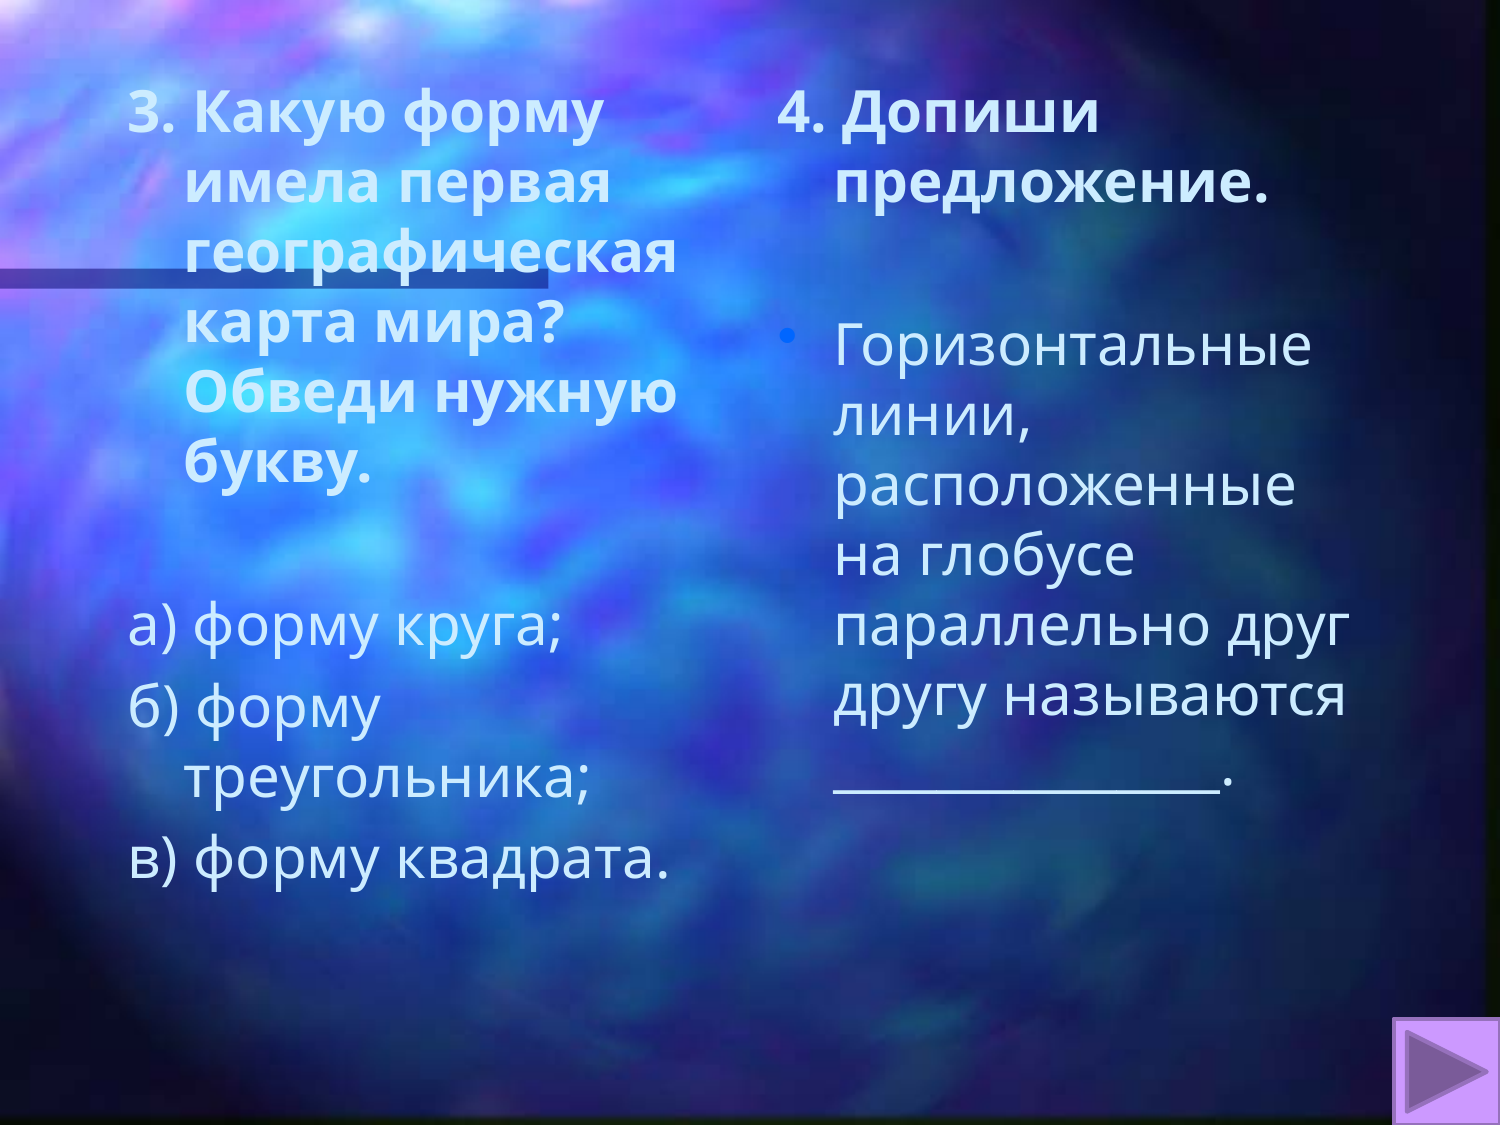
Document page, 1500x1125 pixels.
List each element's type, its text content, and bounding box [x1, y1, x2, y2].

list 4. Допиши предложение. Горизонтальные линии, расположенные на глобусе параллельно друг другу называются _______________. [762, 66, 1388, 1001]
text_box [1392, 1017, 1500, 1125]
picture [0, 0, 1500, 1125]
list 3. Какую форму имела первая географическая карта мира? Обведи нужную букву. а) форму круга; б) форму треугольника; в) форму квадрата. [112, 66, 738, 1001]
